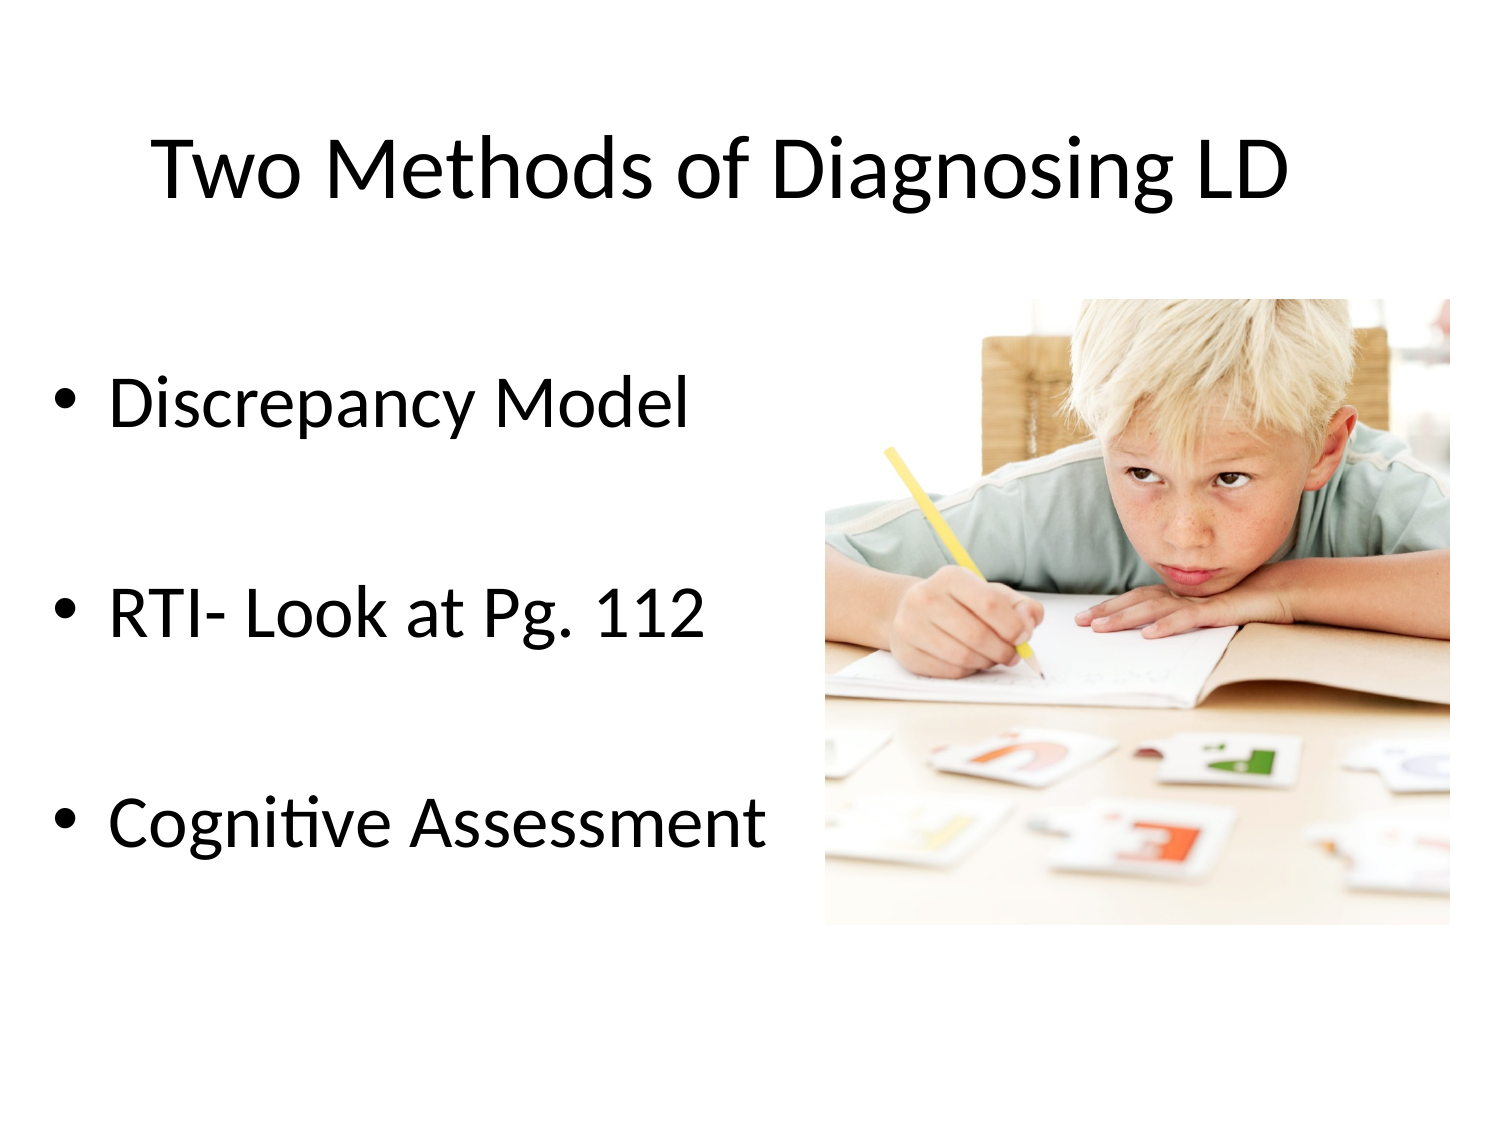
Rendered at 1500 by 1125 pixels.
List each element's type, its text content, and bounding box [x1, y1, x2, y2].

list Discrepancy Model RTI- Look at Pg. 112 Cognitive Assessment [37, 249, 1450, 1000]
title Two Methods of Diagnosing LD [37, 99, 1425, 225]
picture [824, 299, 1451, 926]
